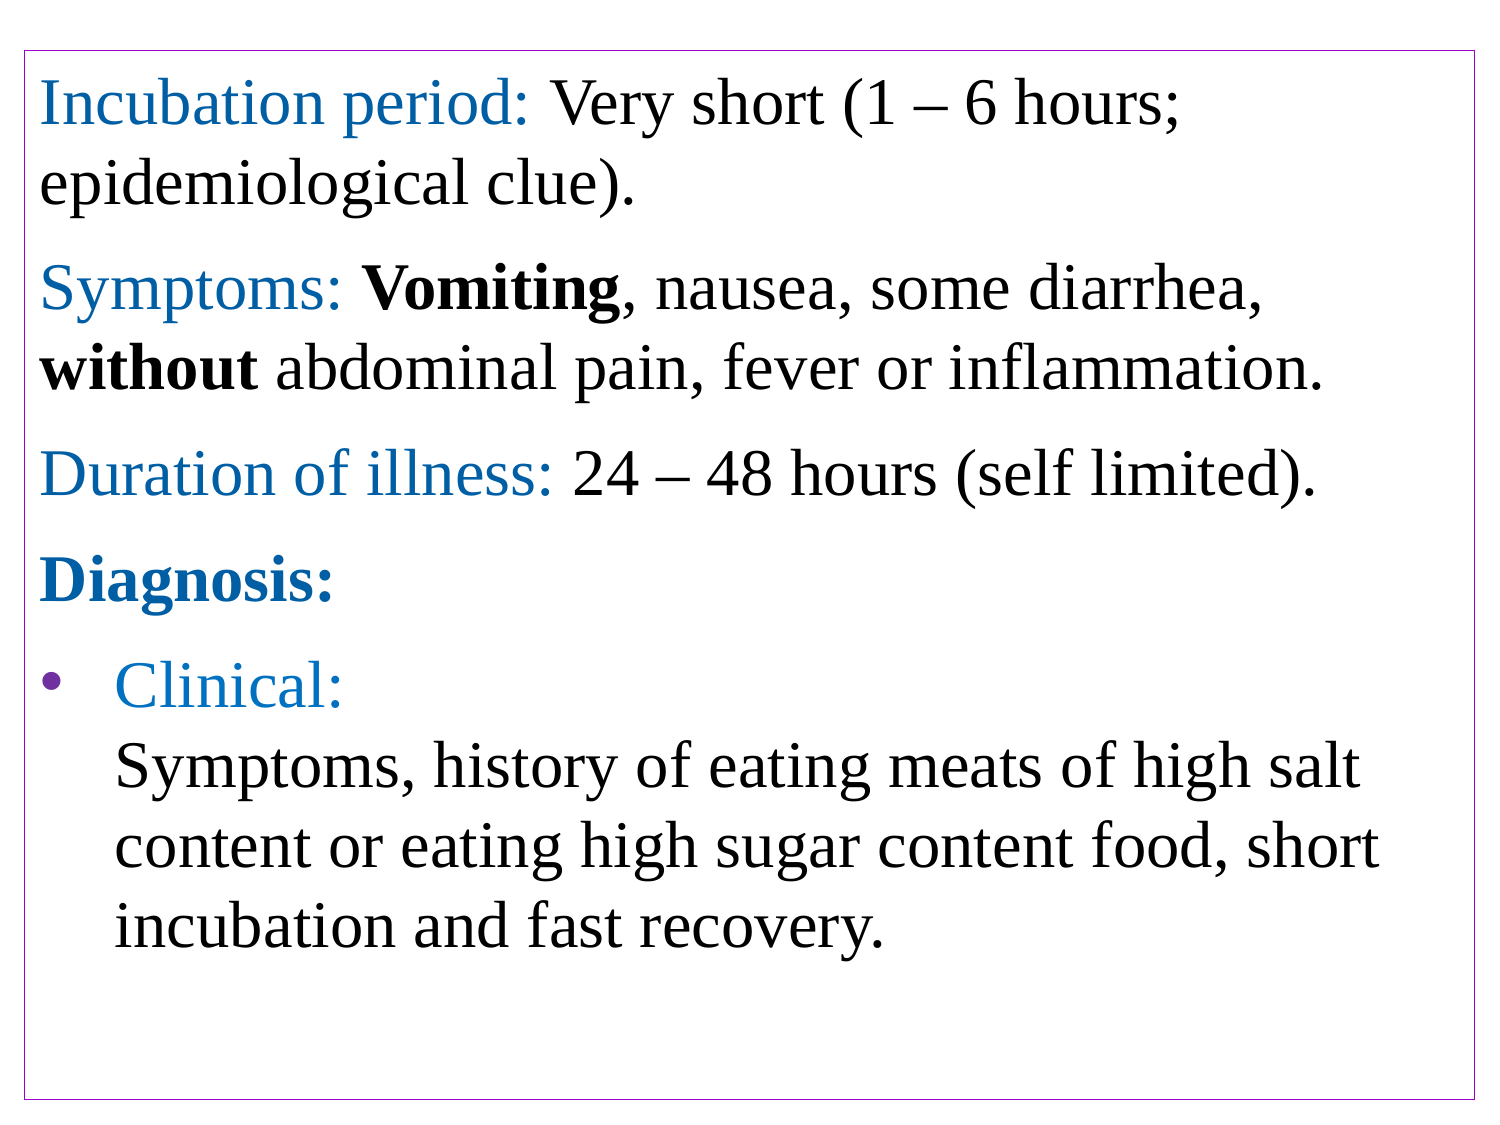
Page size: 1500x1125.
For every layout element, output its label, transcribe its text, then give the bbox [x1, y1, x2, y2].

subtitle Incubation period: Very short (1 – 6 hours; epidemiological clue). Symptoms: Vomiting, nausea, some diarrhea, without abdominal pain, fever or inflammation. Duration of illness: 24 – 48 hours (self limited). Diagnosis: Clinical: Symptoms, history of eating meats of high salt content or eating high sugar content food, short incubation and fast recovery. [24, 50, 1475, 1100]
